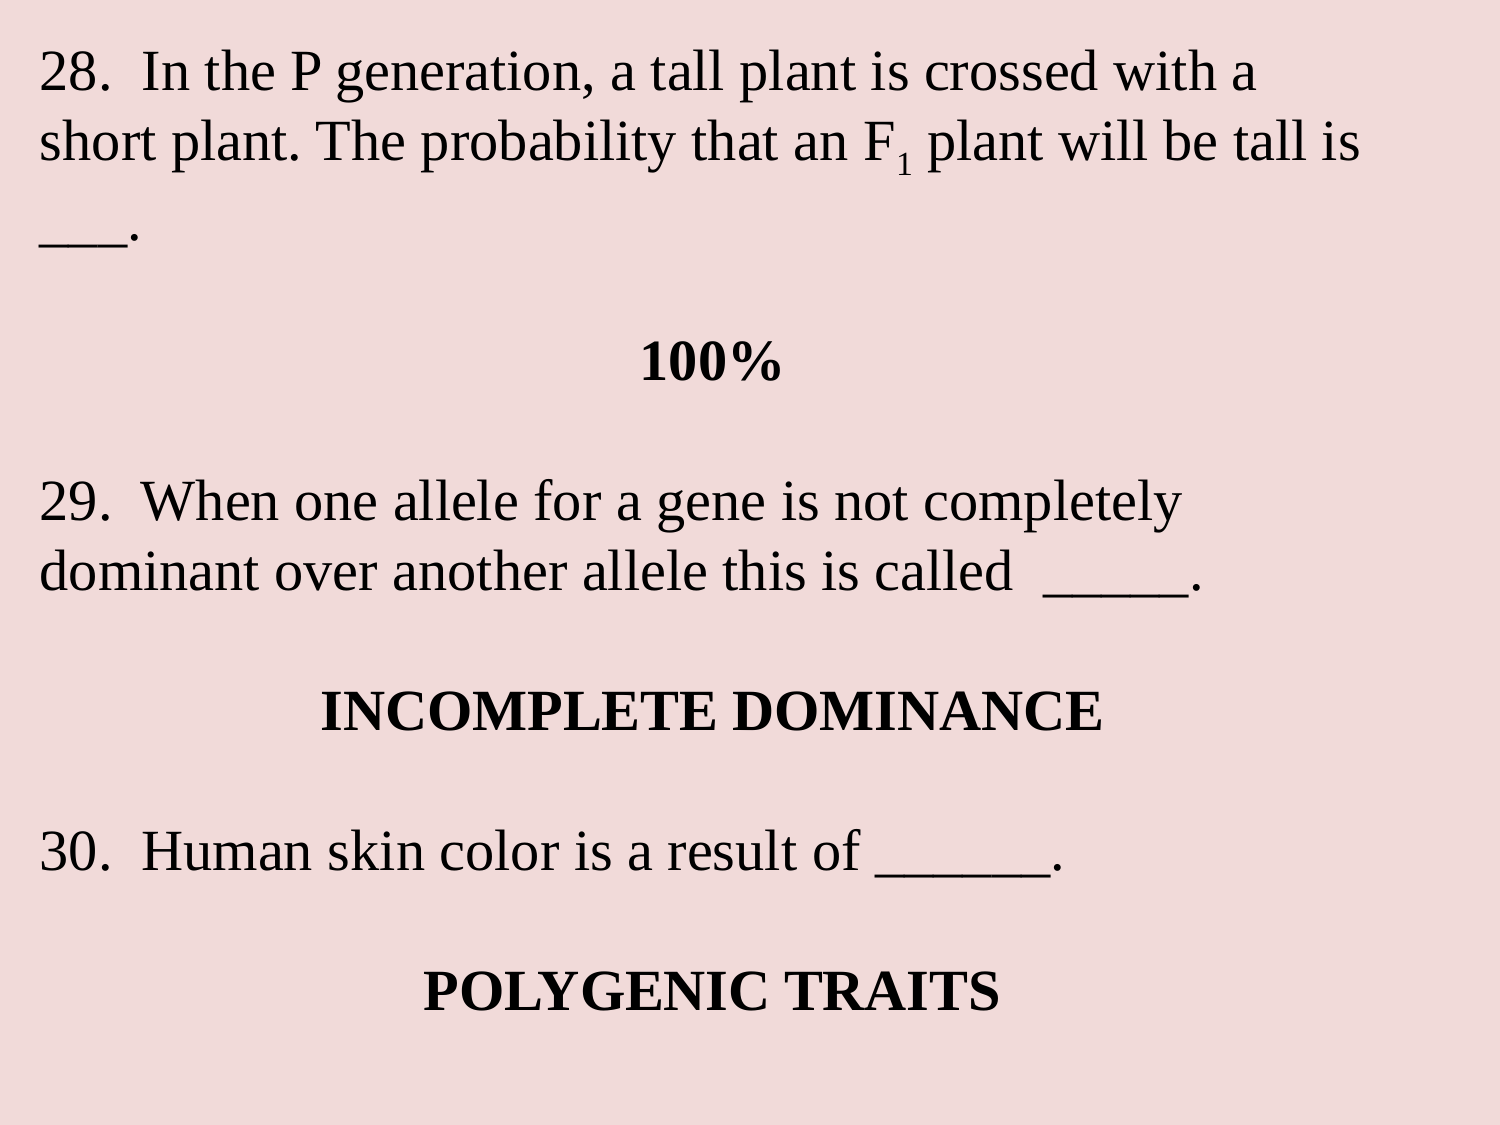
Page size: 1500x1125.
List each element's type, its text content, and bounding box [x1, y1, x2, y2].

text_box 28. In the P generation, a tall plant is crossed with a short plant. The probability that an F1 plant will be tall is ___. 100% 29. When one allele for a gene is not completely dominant over another allele this is called _____. INCOMPLETE DOMINANCE 30. Human skin color is a result of ______. POLYGENIC TRAITS [24, 24, 1400, 1030]
